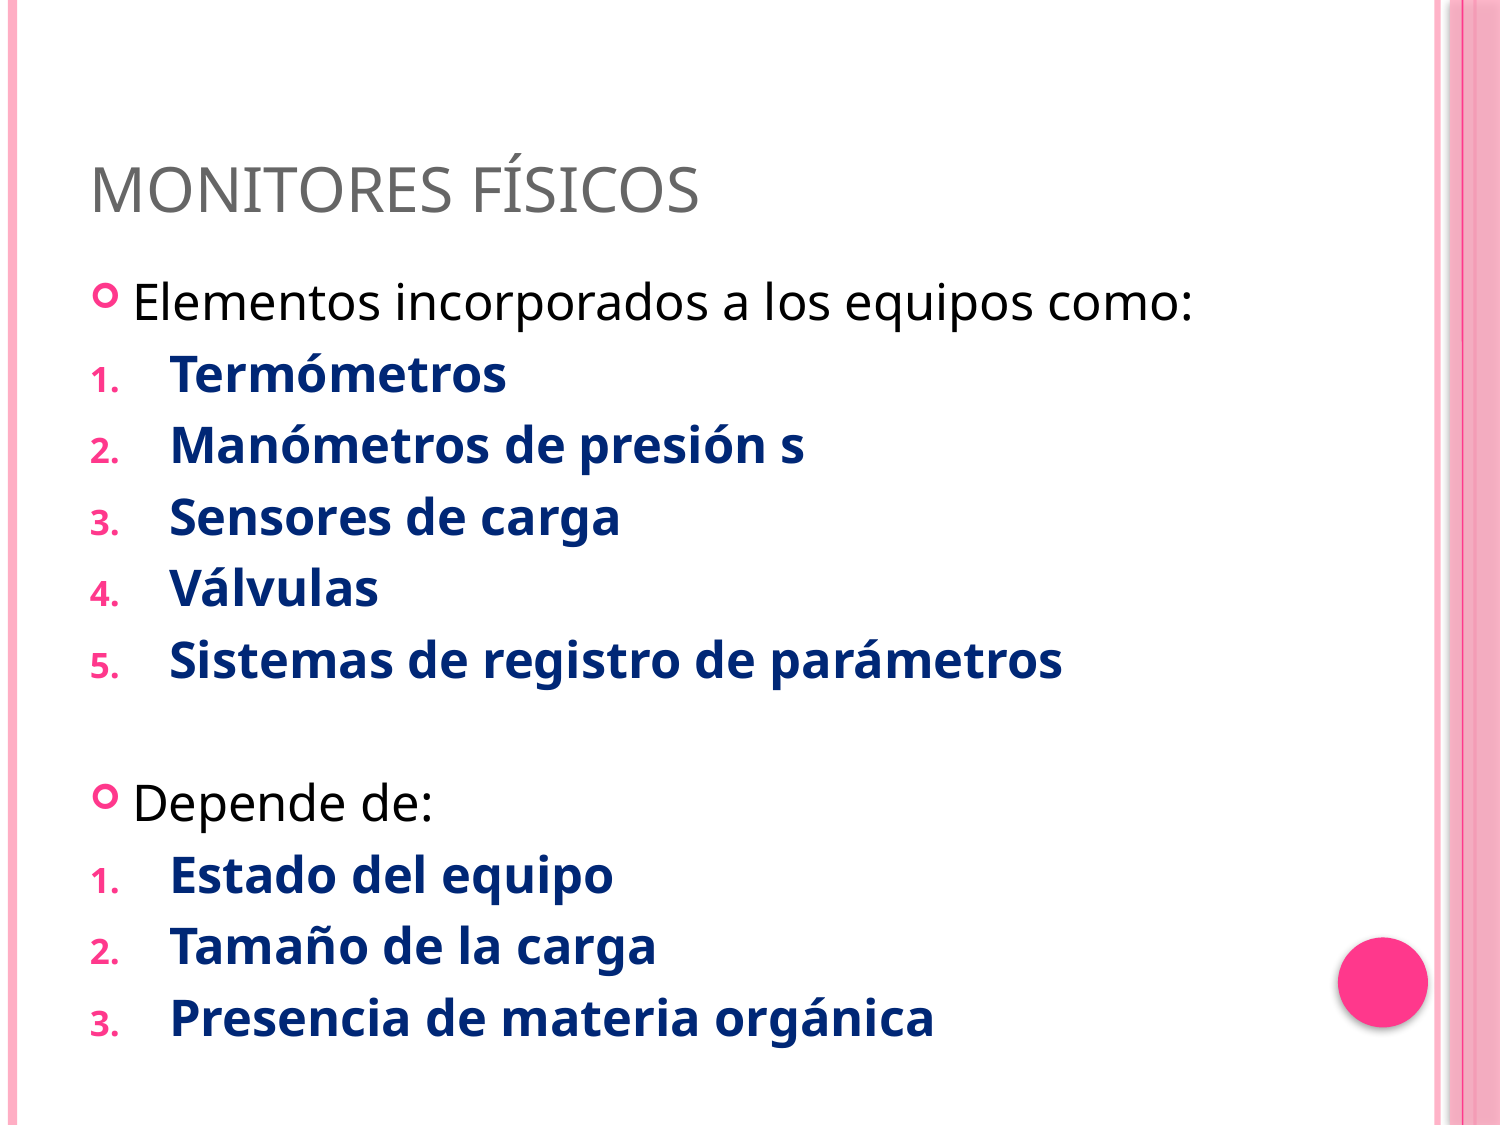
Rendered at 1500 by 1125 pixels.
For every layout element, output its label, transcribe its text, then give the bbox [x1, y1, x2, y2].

title Monitores físicos [75, 45, 1300, 233]
list Elementos incorporados a los equipos como: Termómetros Manómetros de presión s Sensores de carga Válvulas Sistemas de registro de parámetros Depende de: Estado del equipo Tamaño de la carga Presencia de materia orgánica [75, 262, 1300, 1062]
